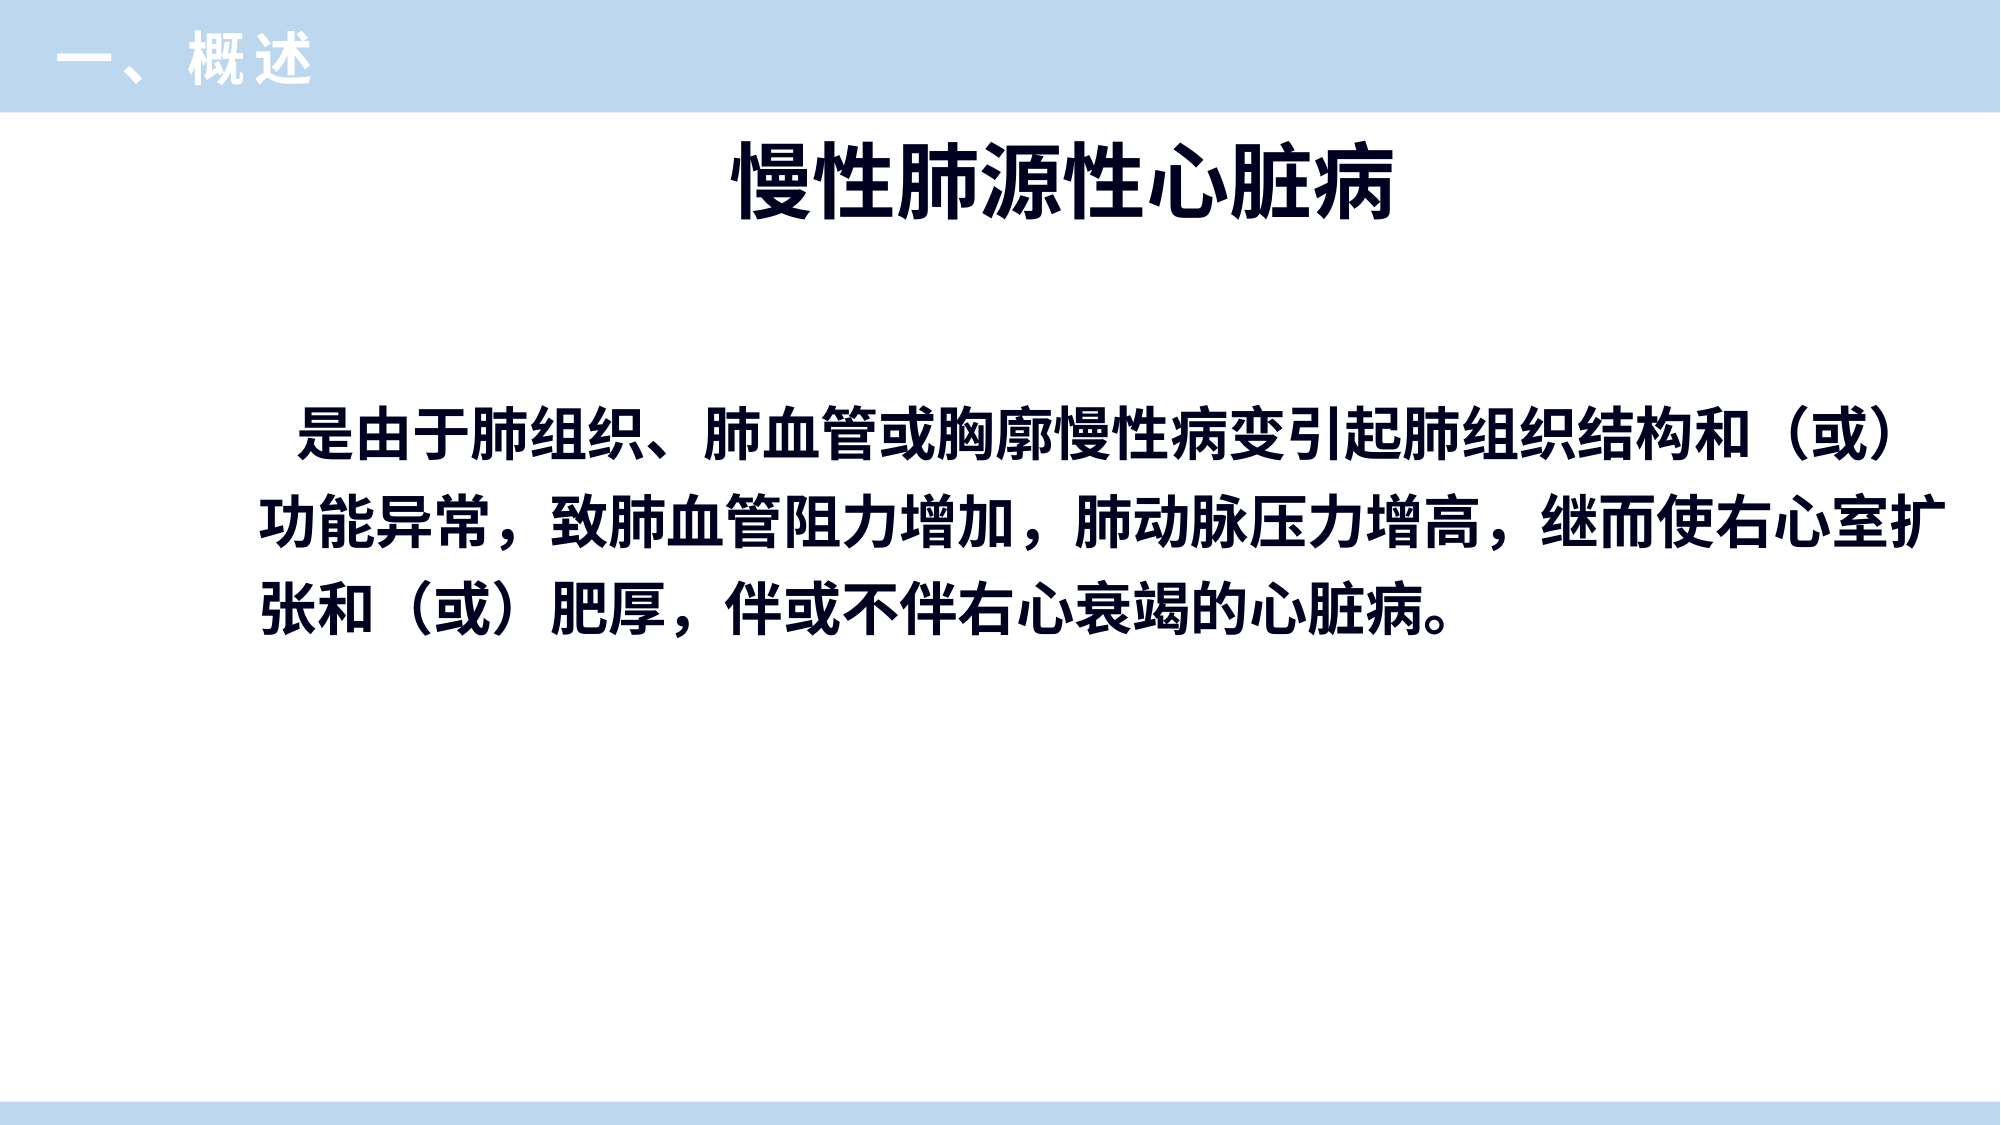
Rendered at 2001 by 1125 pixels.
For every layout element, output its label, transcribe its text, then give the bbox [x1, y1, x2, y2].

text_box 是由于肺组织、肺血管或胸廓慢性病变引起肺组织结构和（或）功能异常，致肺血管阻力增加，肺动脉压力增高，继而使右心室扩张和（或）肥厚，伴或不伴右心衰竭的心脏病。 [187, 372, 1978, 1125]
text_box 一、概述 [43, 16, 325, 98]
text_box 慢性肺源性心脏病 [715, 122, 1411, 237]
